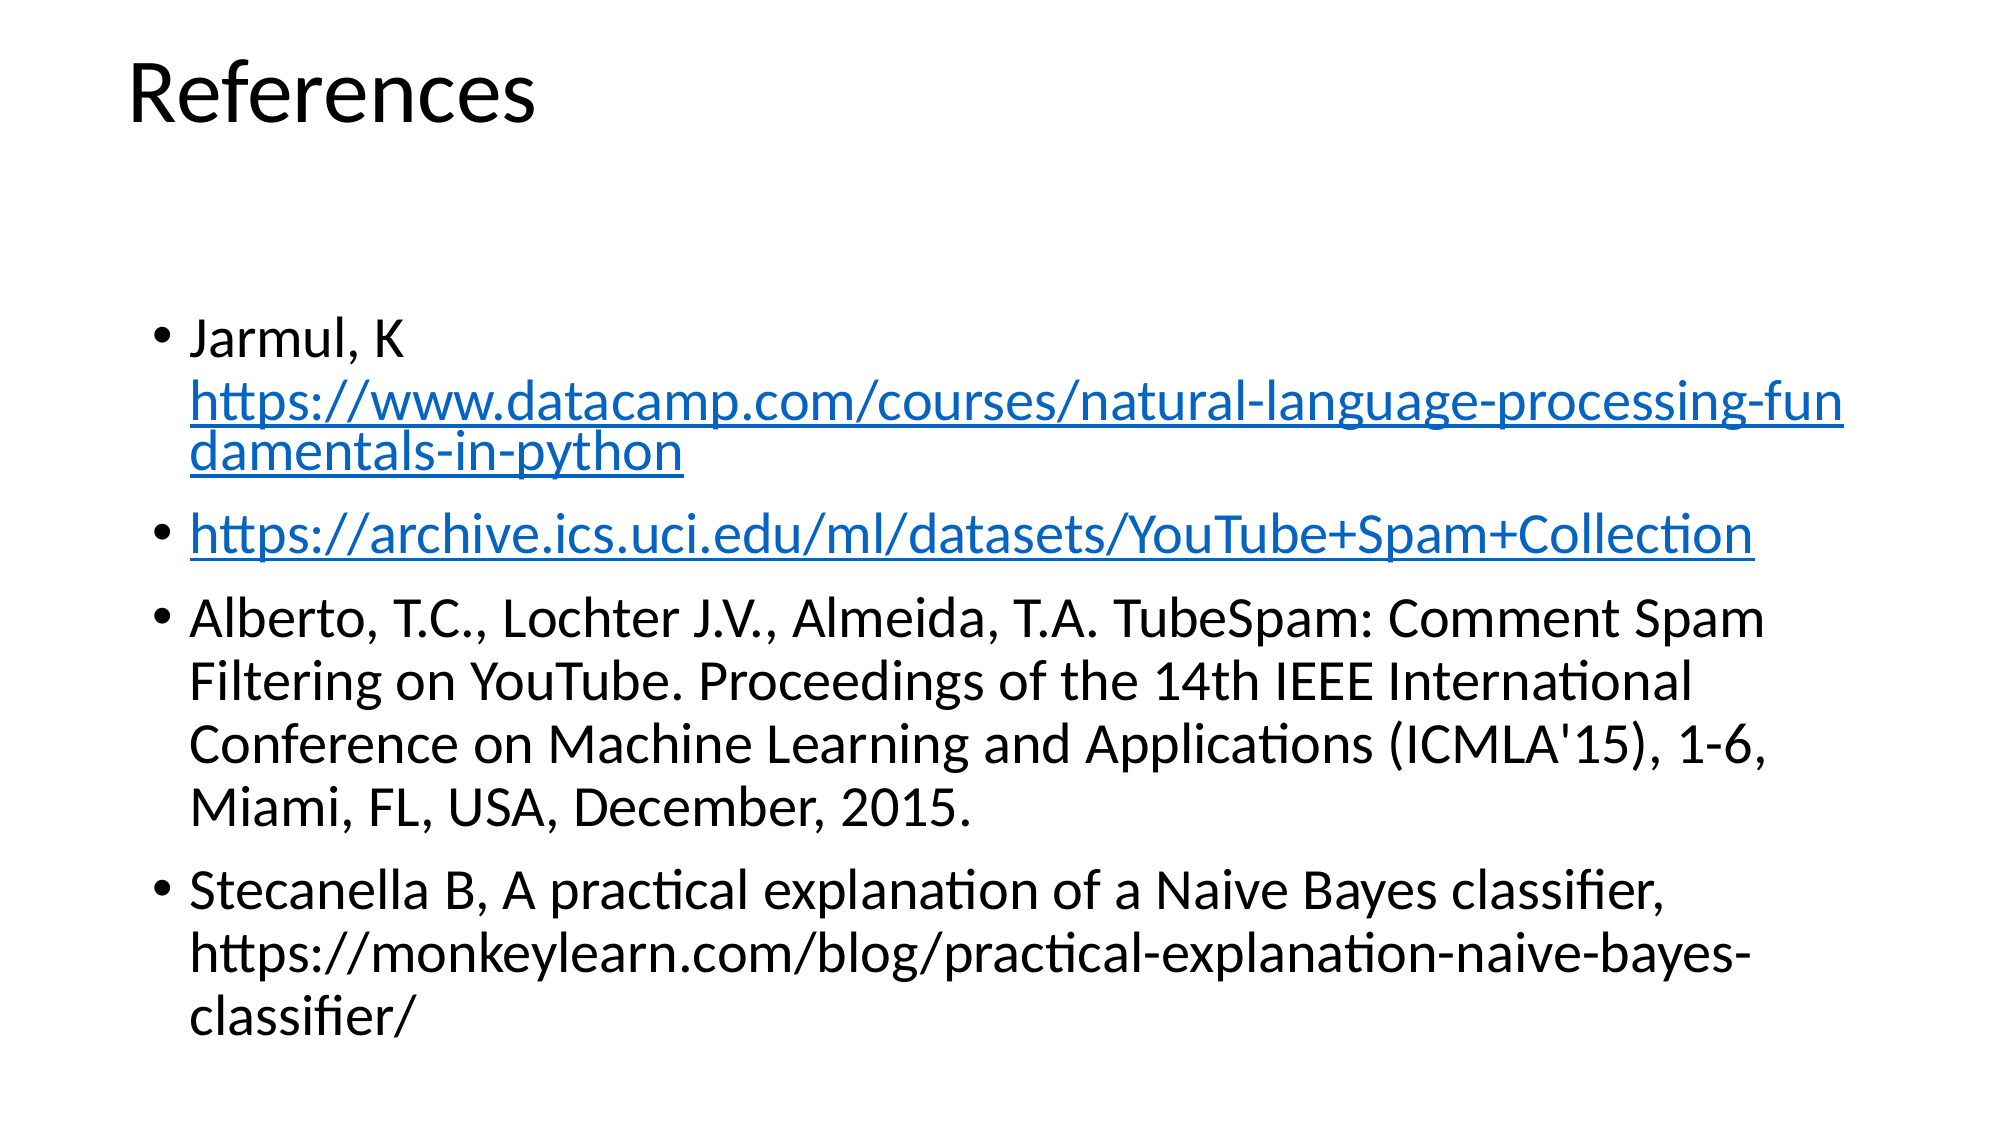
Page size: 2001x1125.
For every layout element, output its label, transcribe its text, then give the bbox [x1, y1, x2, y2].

list Jarmul, K https://www.datacamp.com/courses/natural-language-processing-fundamentals-in-python https://archive.ics.uci.edu/ml/datasets/YouTube+Spam+Collection Alberto, T.C., Lochter J.V., Almeida, T.A. TubeSpam: Comment Spam Filtering on YouTube. Proceedings of the 14th IEEE International Conference on Machine Learning and Applications (ICMLA'15), 1-6, Miami, FL, USA, December, 2015. Stecanella B, A practical explanation of a Naive Bayes classifier, https://monkeylearn.com/blog/practical-explanation-naive-bayes-classifier/ [137, 299, 1863, 1014]
text_box References [112, 23, 1919, 149]
